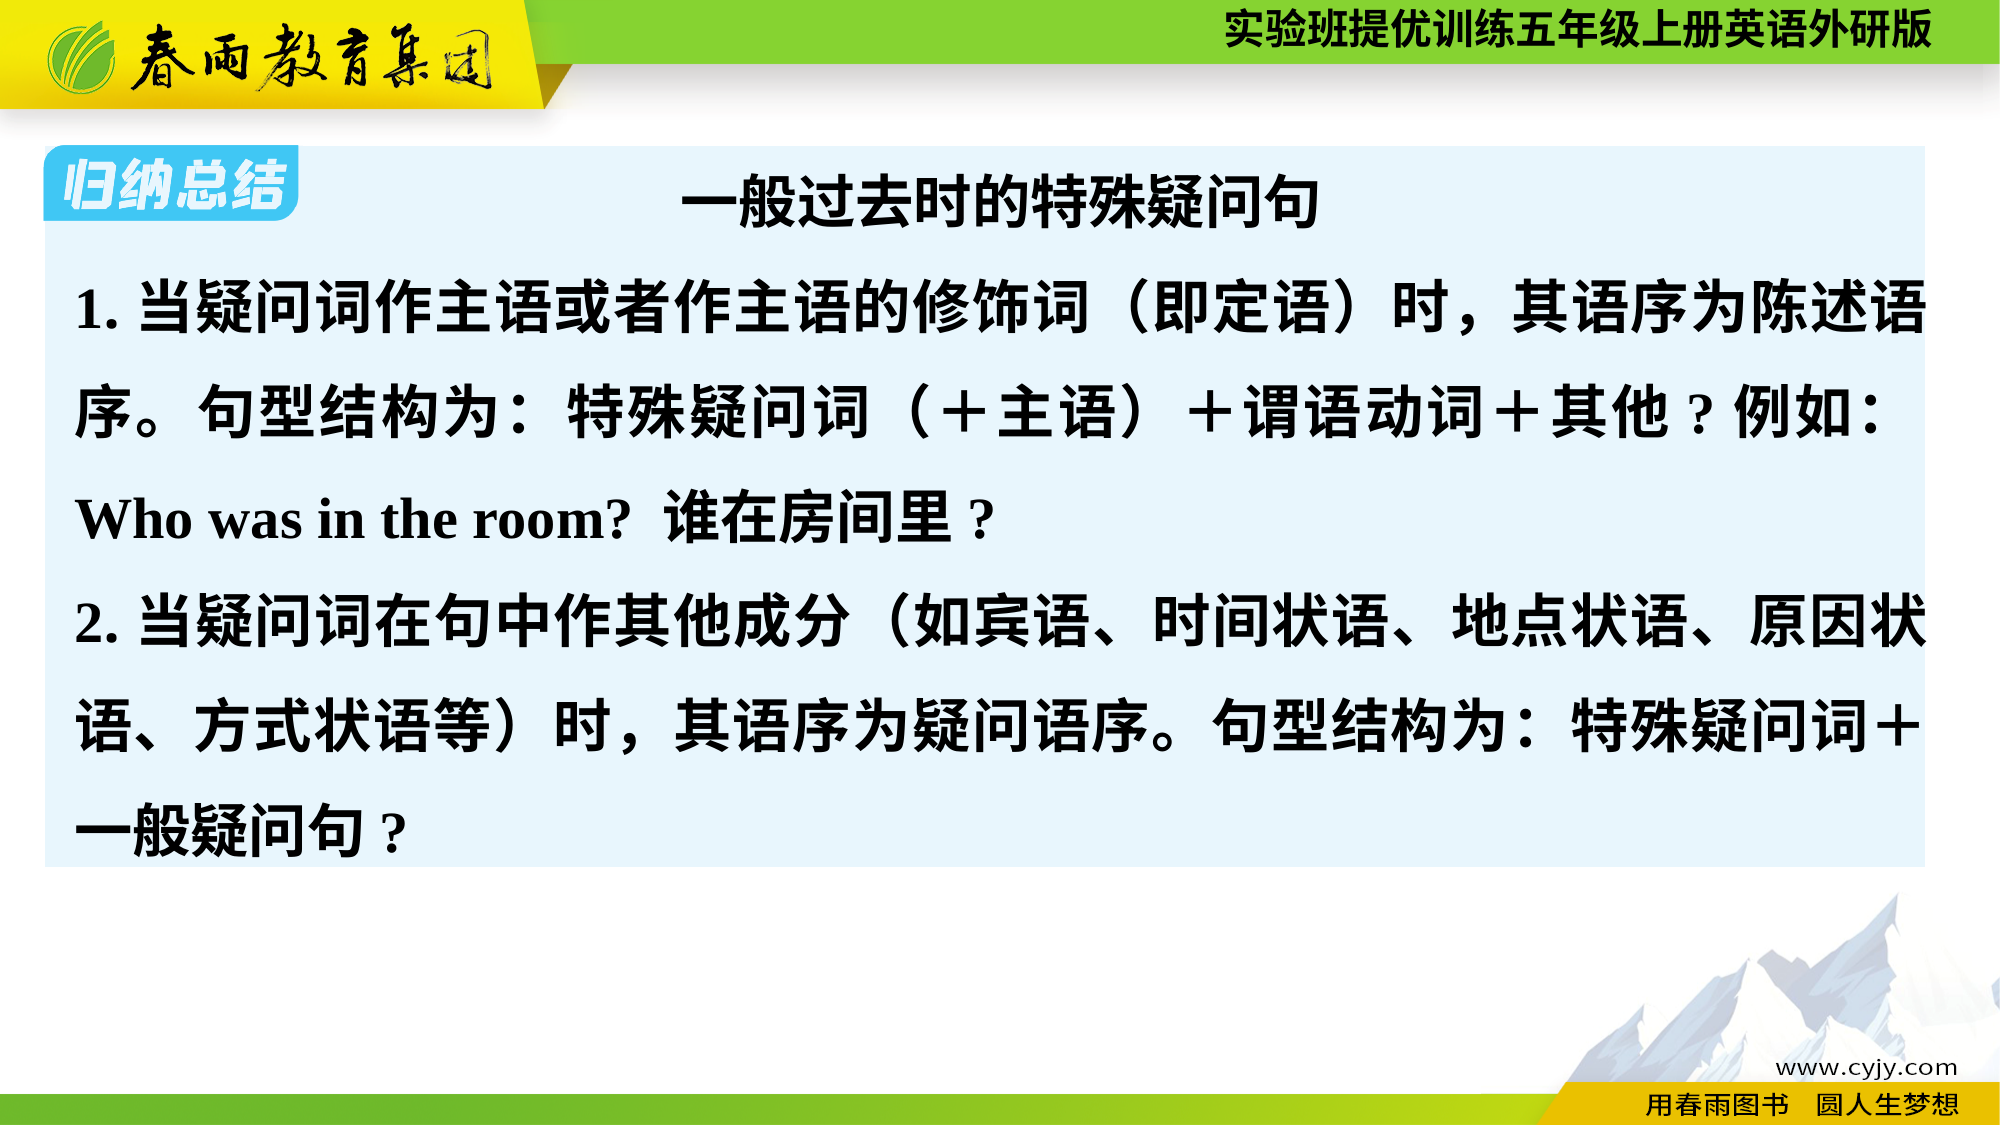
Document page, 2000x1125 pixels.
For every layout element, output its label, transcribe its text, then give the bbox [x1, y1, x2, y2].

list 一般过去时的特殊疑问句 1.当疑问词作主语或者作主语的修饰词（即定语）时，其语序为陈述语序。句型结构为：特殊疑问词（＋主语）＋谓语动词＋其他?例如：Who was in the room? 谁在房间里? 2.当疑问词在句中作其他成分（如宾语、时间状语、地点状语、原因状语、方式状语等）时，其语序为疑问语序。句型结构为：特殊疑问词＋一般疑问句? [59, 122, 1944, 867]
picture [0, 0, 2000, 1125]
